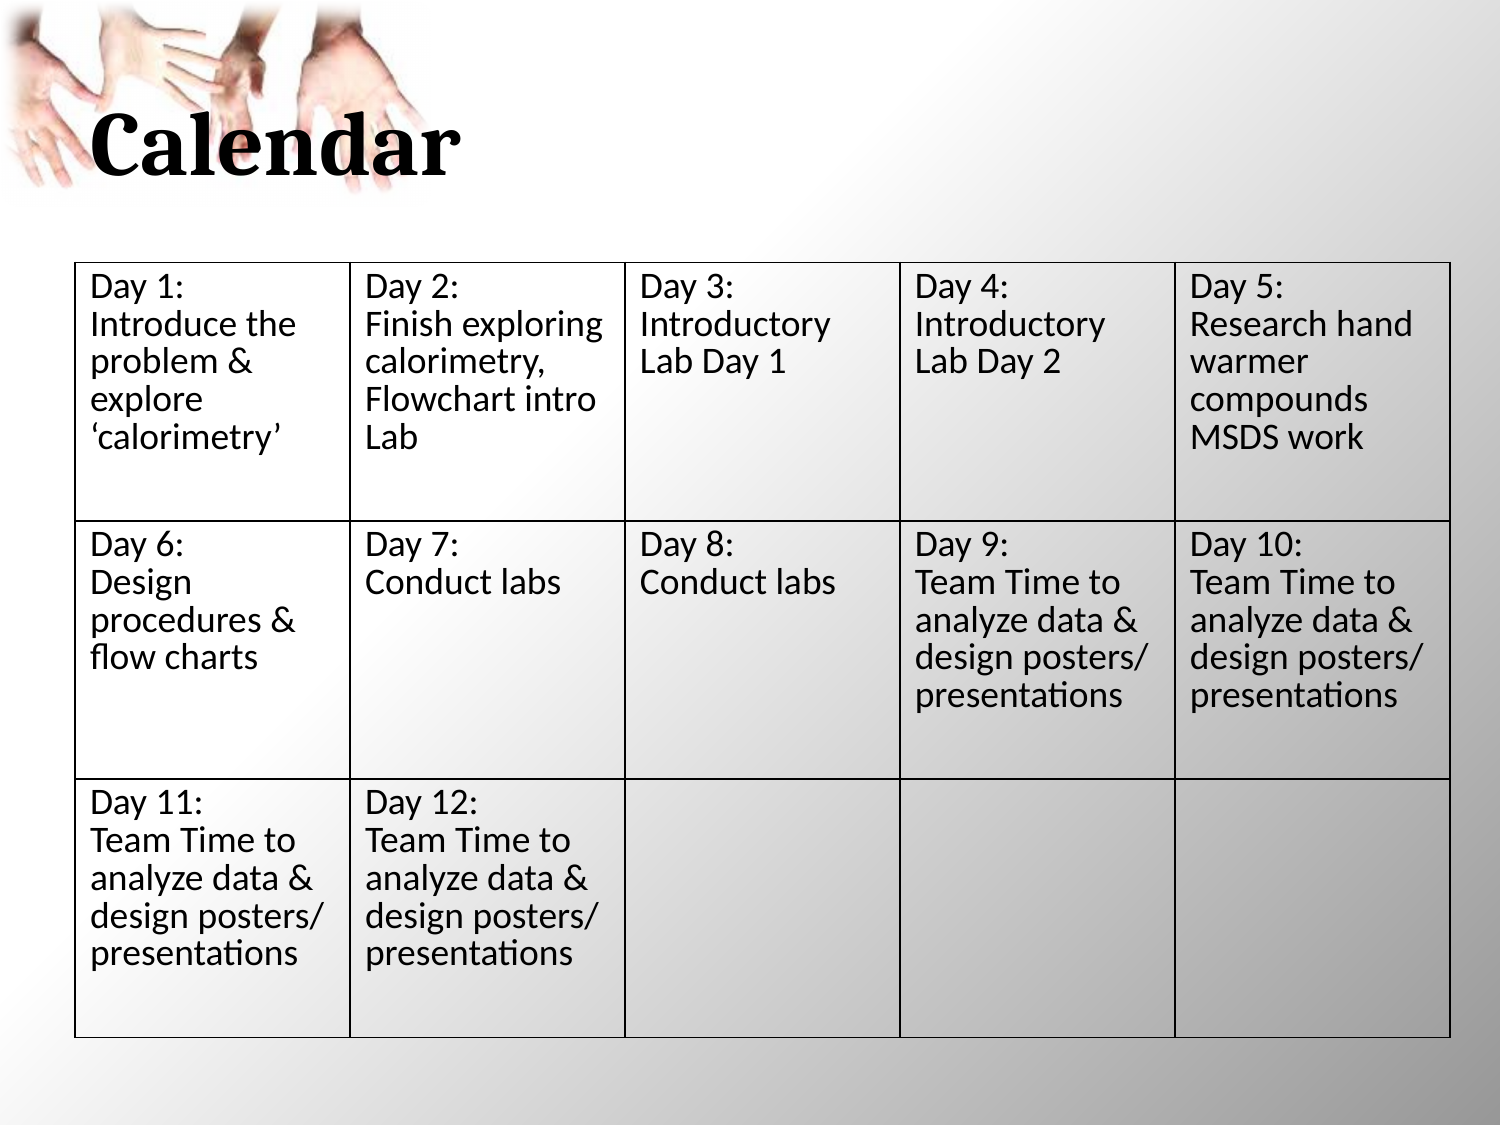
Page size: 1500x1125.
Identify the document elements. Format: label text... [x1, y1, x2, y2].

table_cell Day 6: Design procedures & flow charts [76, 522, 349, 778]
title Calendar [75, 45, 1425, 233]
table_cell [901, 780, 1174, 1037]
table_cell Day 8: Conduct labs [626, 522, 899, 778]
table_cell [626, 780, 899, 1037]
table_cell Day 9: Team Time to analyze data & design posters/ presentations [901, 522, 1174, 778]
table_header Day 3: Introductory Lab Day 1 [626, 263, 899, 520]
table_header Day 5: Research hand warmer compounds MSDS work [1176, 263, 1449, 520]
table_cell [1176, 780, 1449, 1037]
table_header Day 2: Finish exploring calorimetry, Flowchart intro Lab [351, 263, 624, 520]
table_header Day 4: Introductory Lab Day 2 [901, 263, 1174, 520]
picture [29, 29, 404, 179]
table_cell Day 7: Conduct labs [351, 522, 624, 778]
table_cell Day 10: Team Time to analyze data & design posters/ presentations [1176, 522, 1449, 778]
table_header Day 1: Introduce the problem & explore ‘calorimetry’ [76, 263, 349, 520]
table_cell Day 12: Team Time to analyze data & design posters/ presentations [351, 780, 624, 1037]
table_cell Day 11: Team Time to analyze data & design posters/ presentations [76, 780, 349, 1037]
